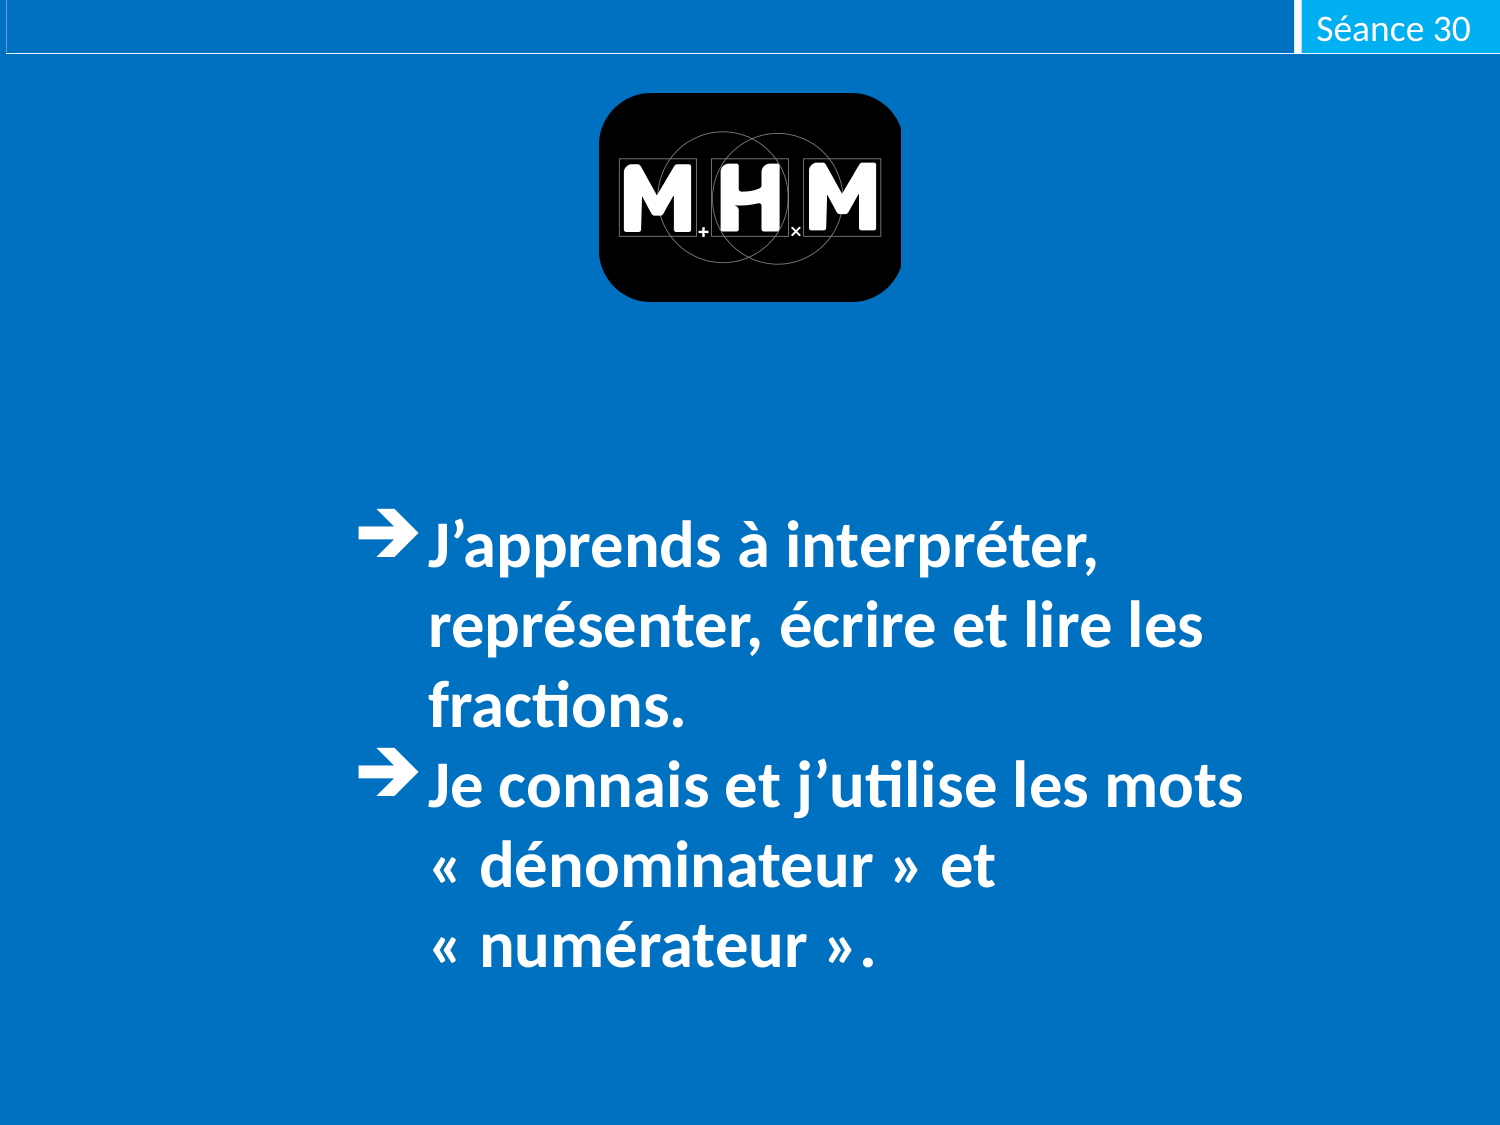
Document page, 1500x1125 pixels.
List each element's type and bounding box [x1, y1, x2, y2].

text_box [0, 54, 1500, 1125]
